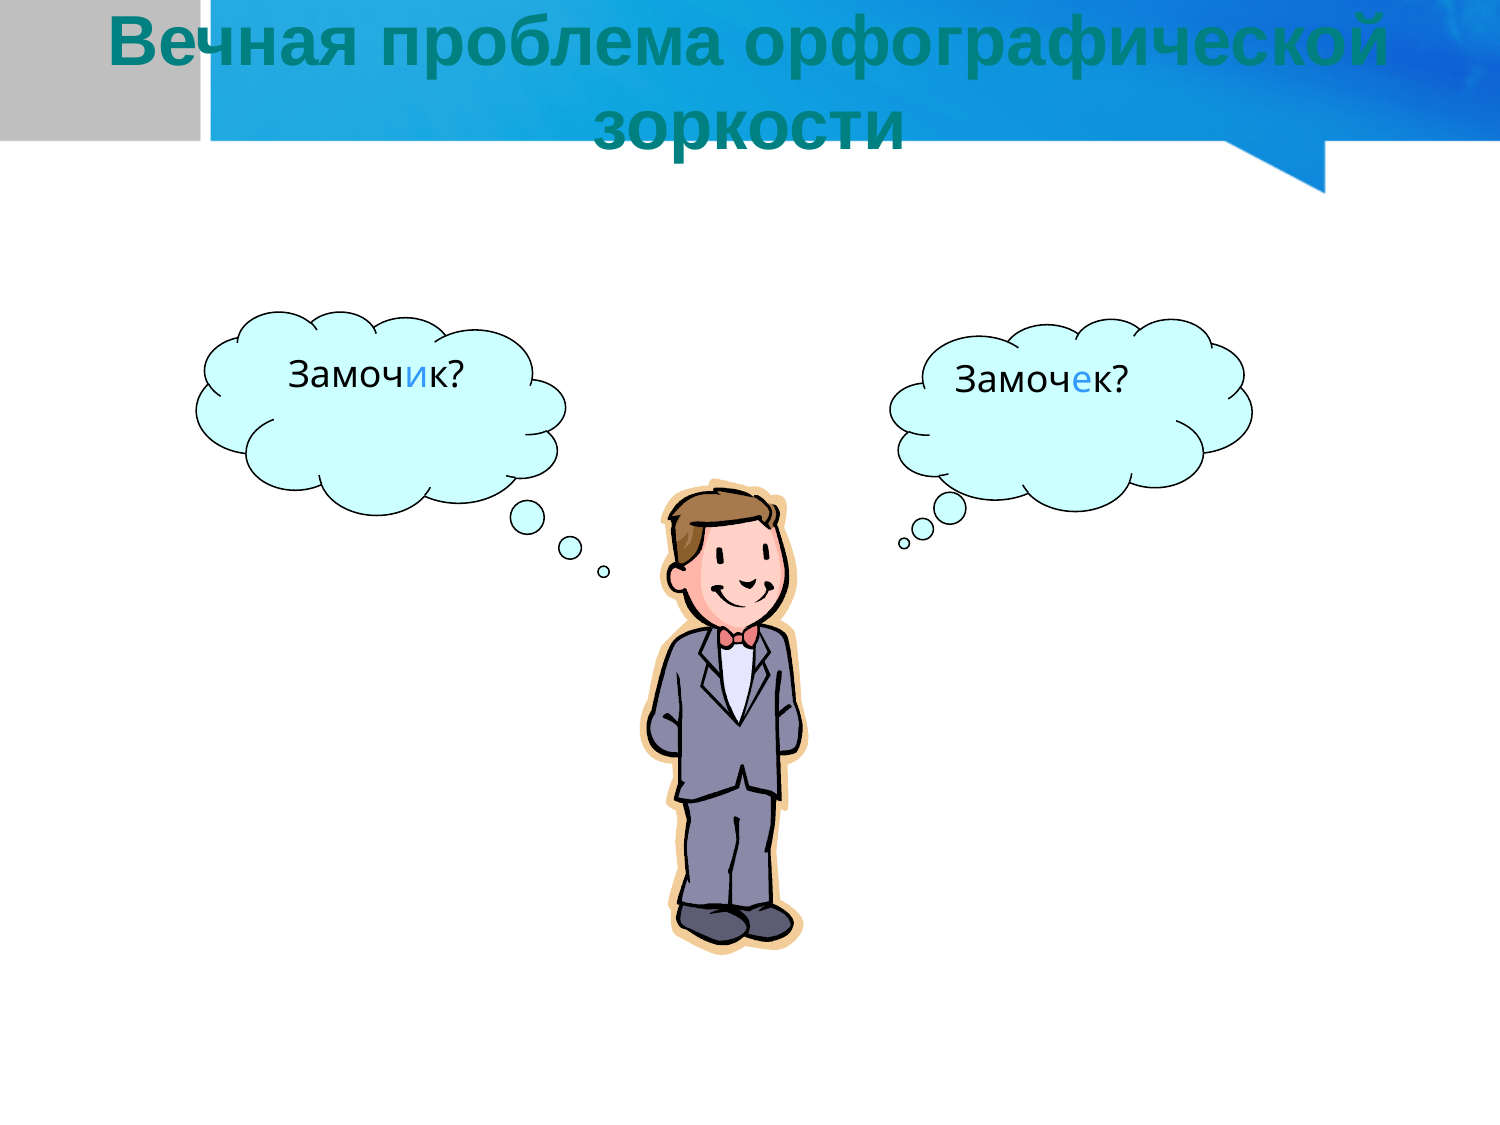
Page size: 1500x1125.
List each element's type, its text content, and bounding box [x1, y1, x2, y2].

picture [0, 0, 1500, 1125]
text_box Замочек? [912, 518, 934, 540]
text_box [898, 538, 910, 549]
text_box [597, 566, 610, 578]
text_box Замочик? [510, 500, 545, 535]
title Вечная проблема орфографической зоркости [74, 30, 1426, 127]
picture [1074, 15, 1080, 30]
text_box Замочик? [196, 312, 566, 516]
picture [857, 15, 863, 30]
text_box Замочек? [890, 319, 1253, 525]
text_box Замочик? [558, 536, 582, 560]
